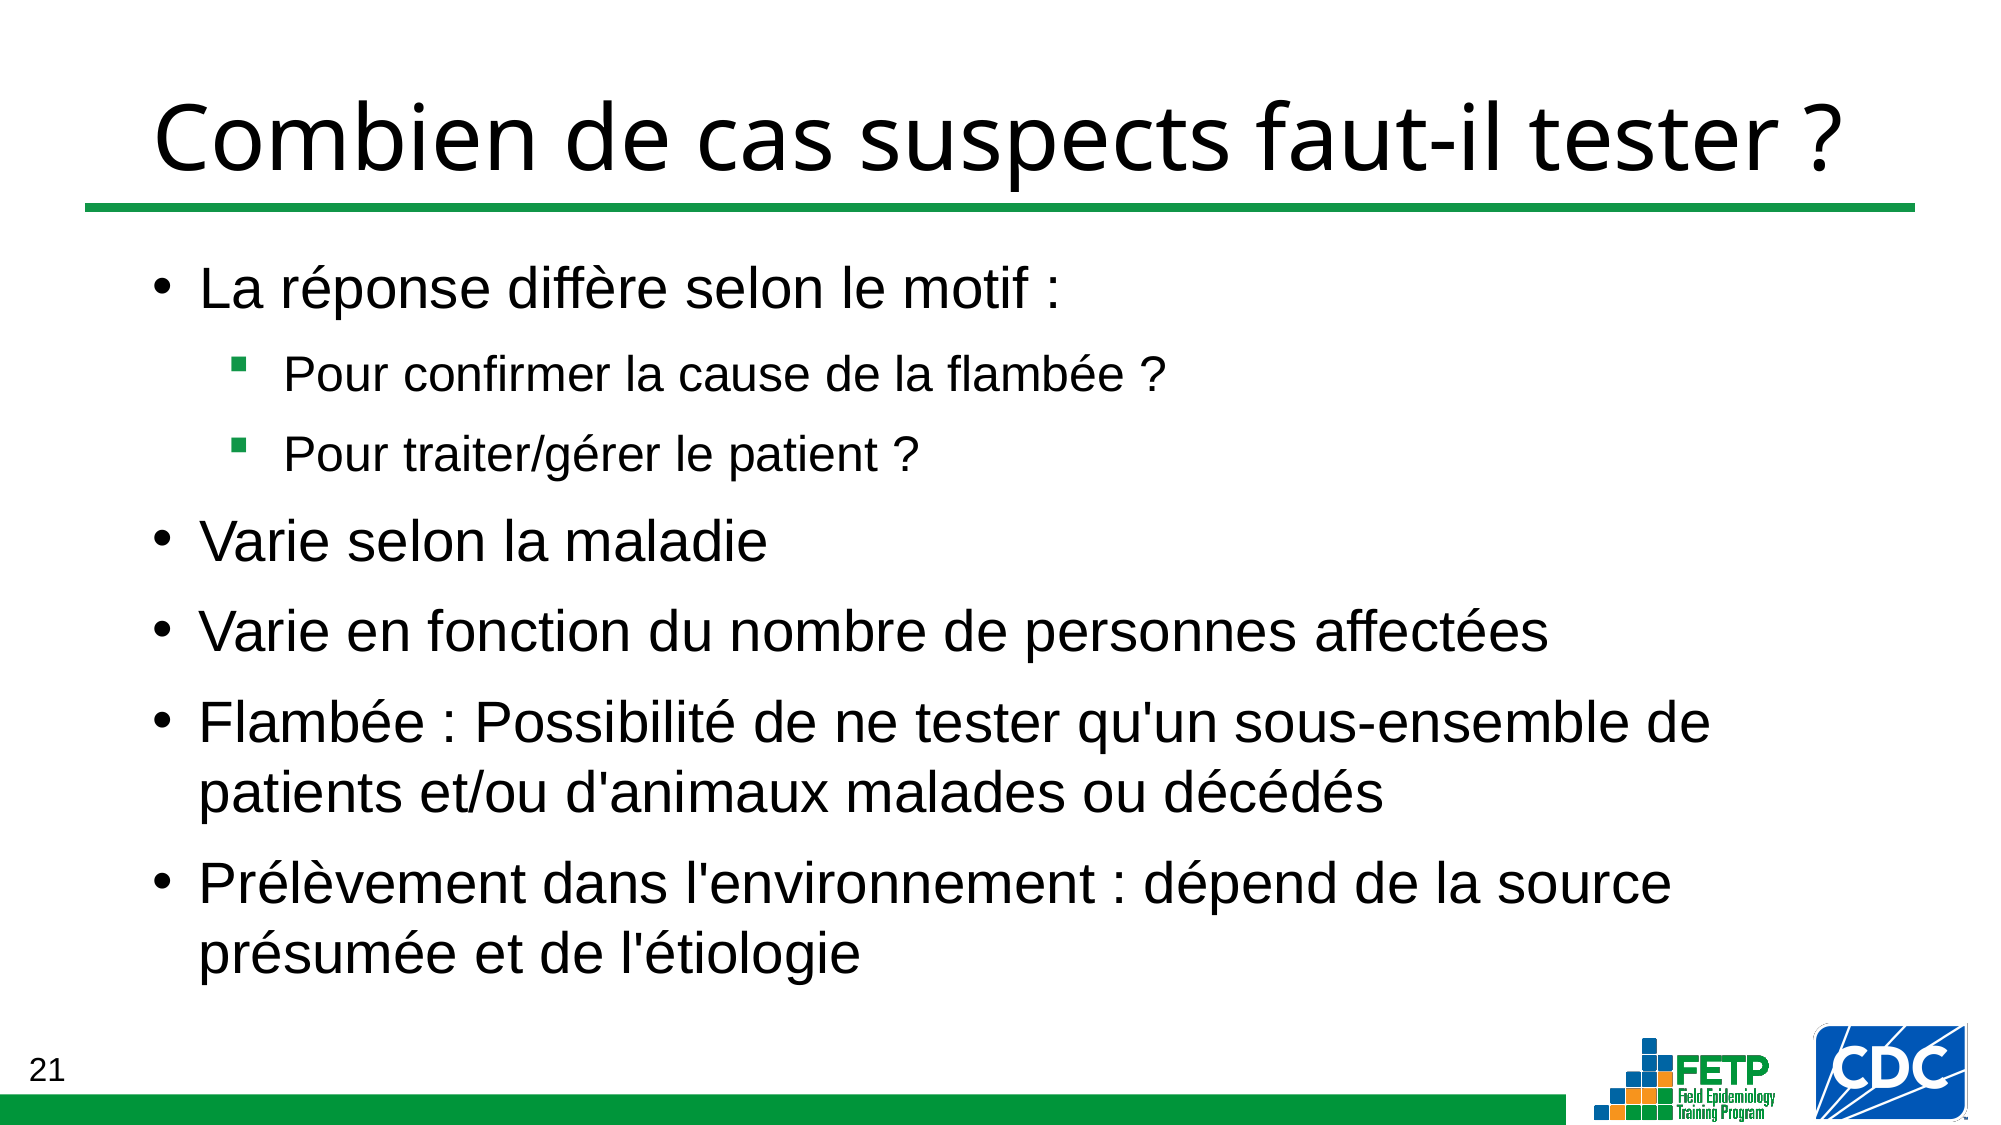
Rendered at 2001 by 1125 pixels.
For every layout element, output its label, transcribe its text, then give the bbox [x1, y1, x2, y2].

picture [1594, 1038, 1775, 1122]
title Combien de cas suspects faut-il tester ? [137, 75, 1863, 207]
picture [1813, 1023, 1968, 1122]
list La réponse diffère selon le motif : Pour confirmer la cause de la flambée ? Pour traiter/gérer le patient ? Varie selon la maladie Varie en fonction du nombre de personnes affectées Flambée : Possibilité de ne tester qu'un sous-ensemble de patients et/ou d'animaux malades ou décédés Prélèvement dans l'environnement : dépend de la source présumée et de l'étiologie [137, 242, 1863, 1004]
